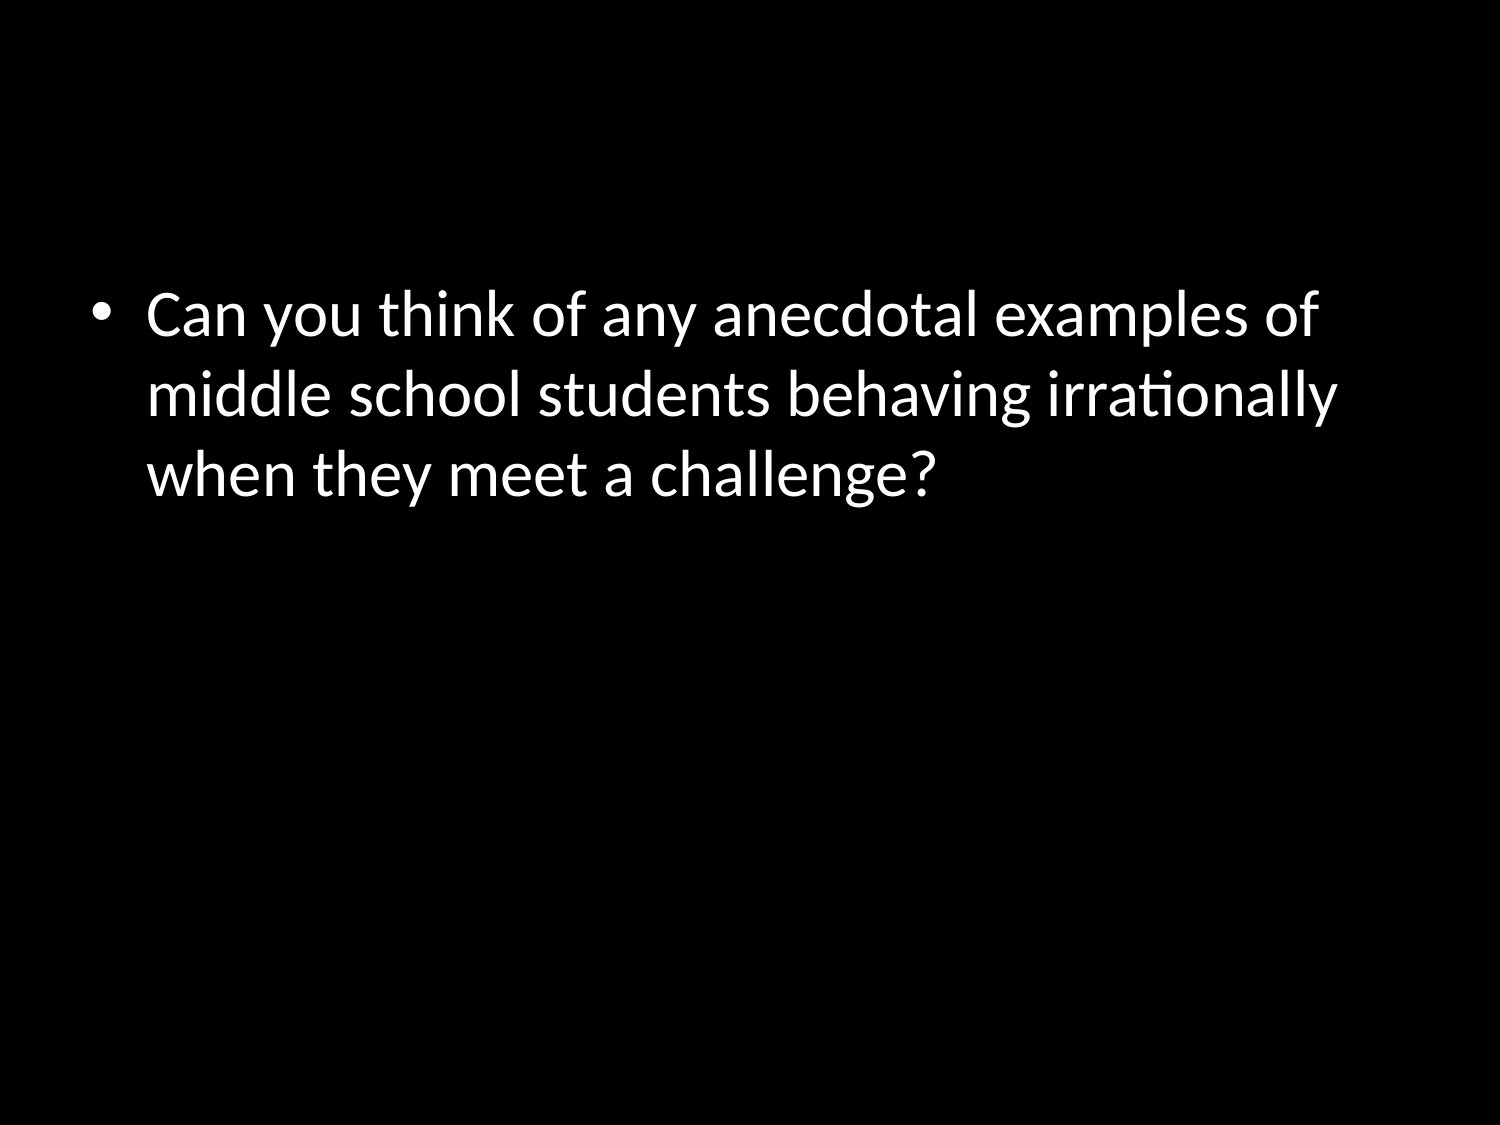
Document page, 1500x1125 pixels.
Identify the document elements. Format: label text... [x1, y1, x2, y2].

list Can you think of any anecdotal examples of middle school students behaving irrationally when they meet a challenge? [75, 262, 1425, 1005]
